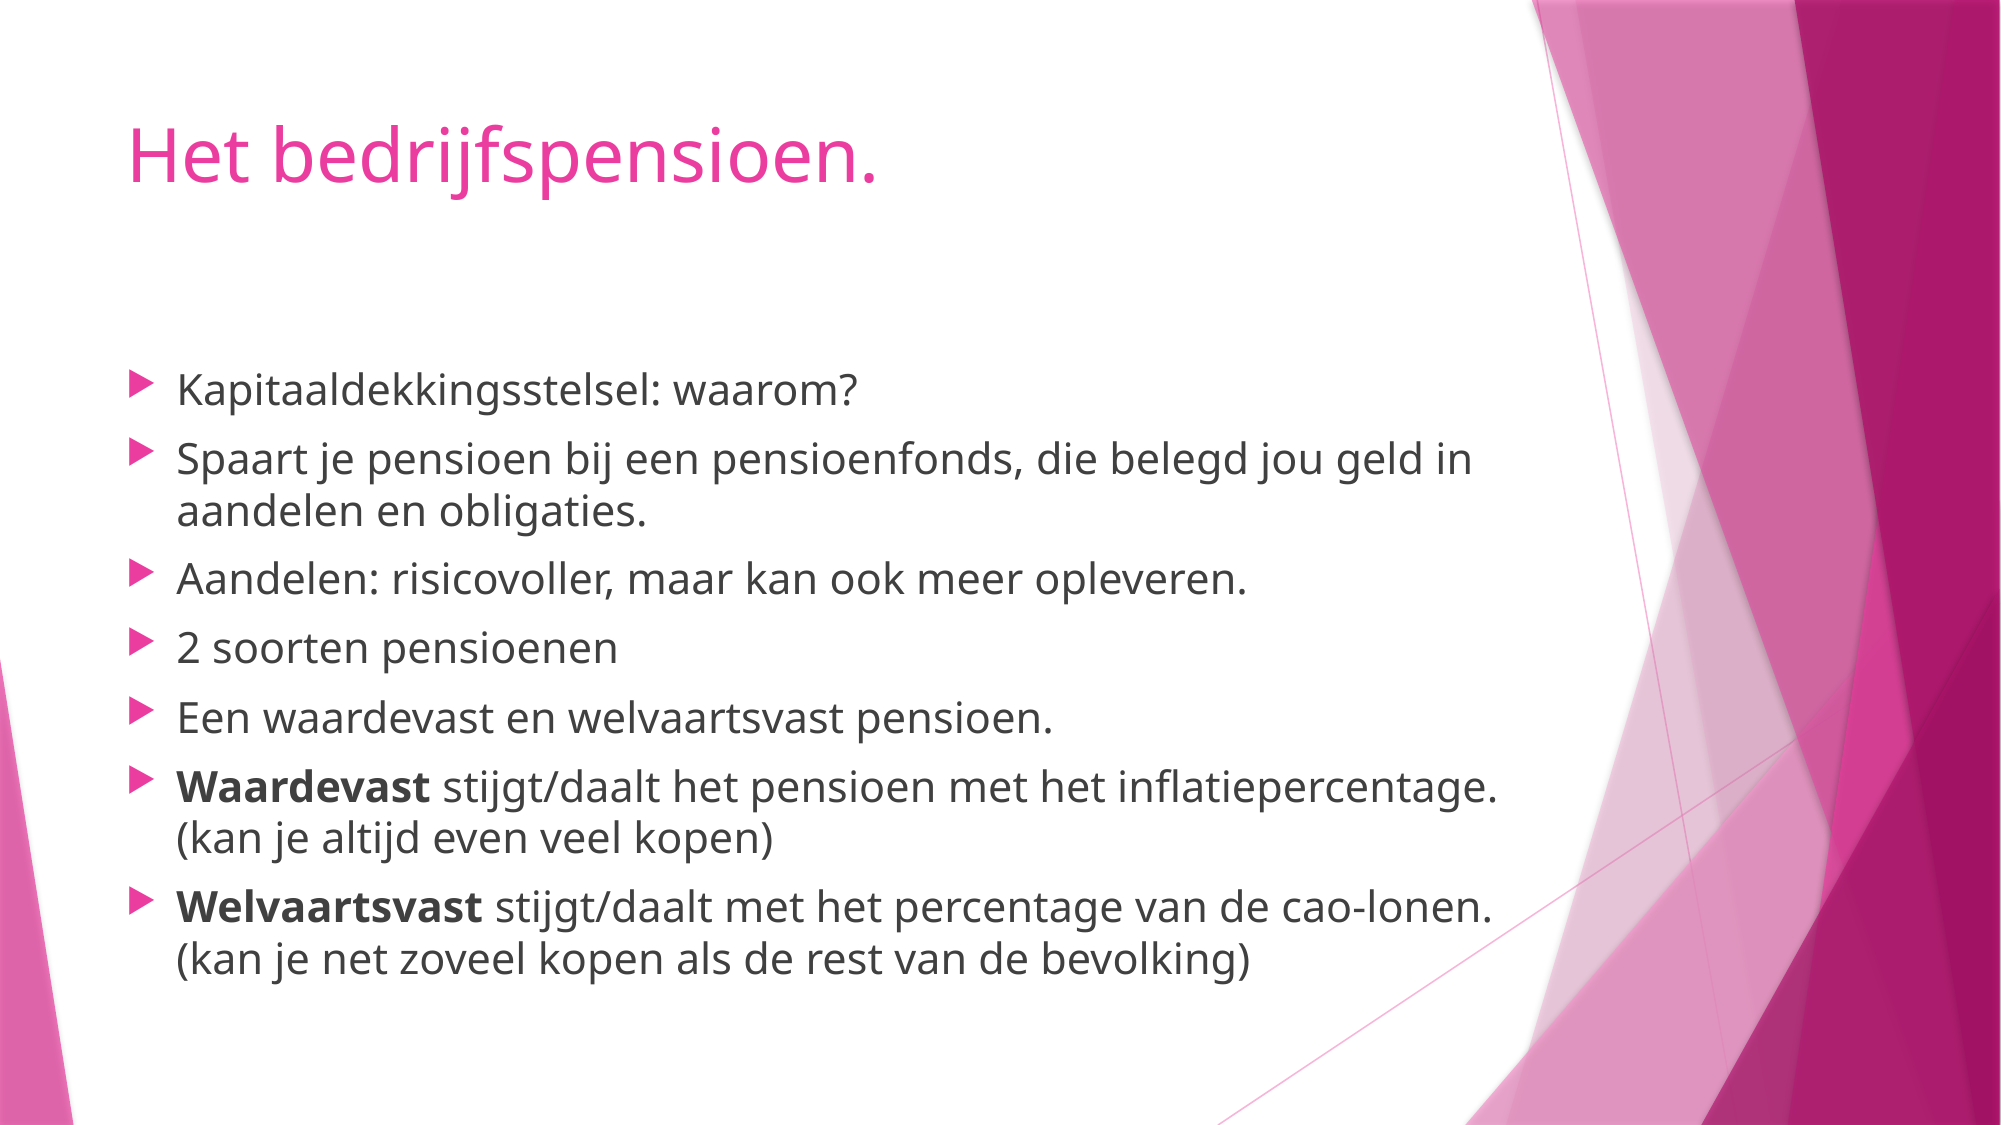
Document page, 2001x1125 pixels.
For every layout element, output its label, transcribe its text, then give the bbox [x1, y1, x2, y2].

list Kapitaaldekkingsstelsel: waarom? Spaart je pensioen bij een pensioenfonds, die belegd jou geld in aandelen en obligaties. Aandelen: risicovoller, maar kan ook meer opleveren. 2 soorten pensioenen Een waardevast en welvaartsvast pensioen. Waardevast stijgt/daalt het pensioen met het inflatiepercentage. (kan je altijd even veel kopen) Welvaartsvast stijgt/daalt met het percentage van de cao-lonen. (kan je net zoveel kopen als de rest van de bevolking) [111, 354, 1522, 992]
title Het bedrijfspensioen. [111, 99, 1522, 317]
